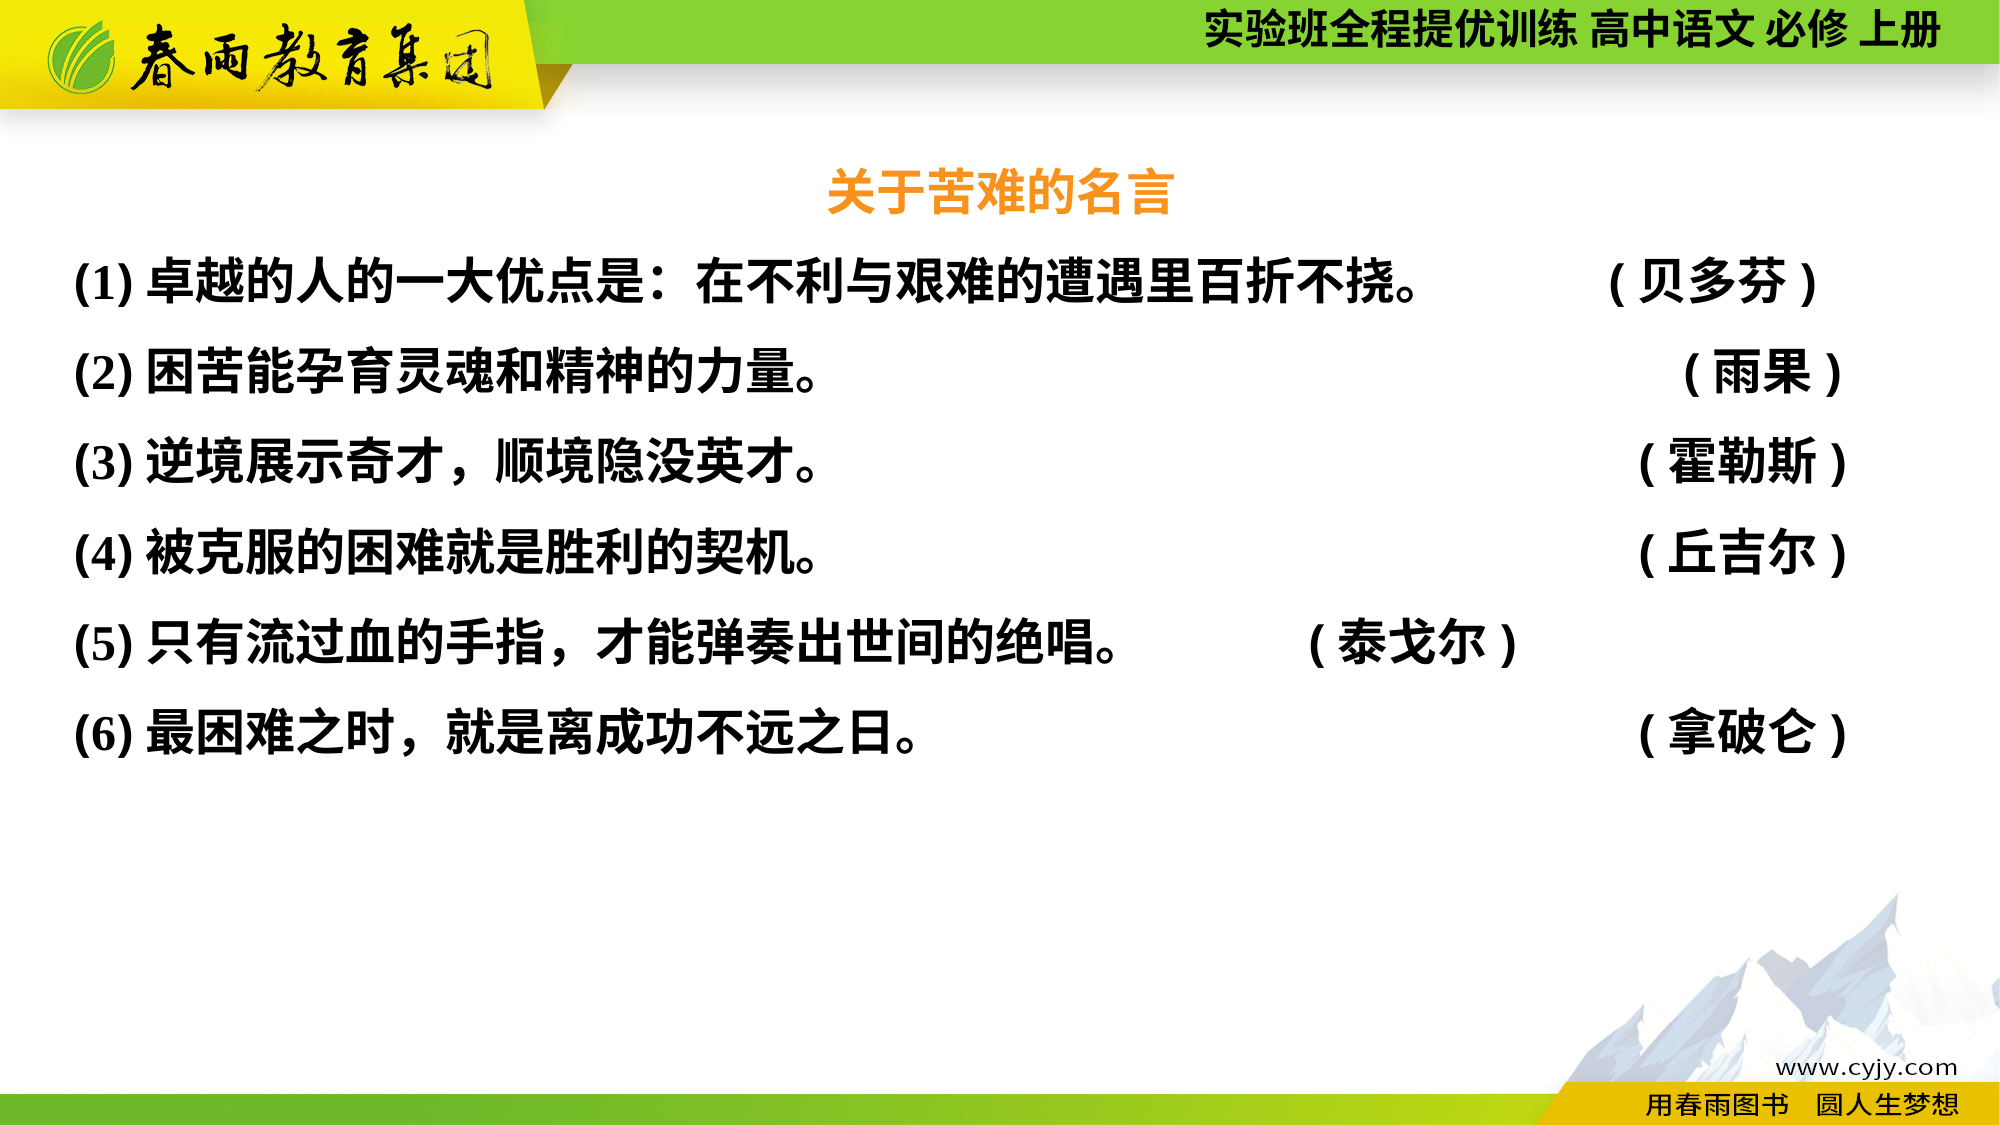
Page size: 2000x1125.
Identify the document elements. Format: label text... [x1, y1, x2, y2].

picture [0, 0, 2000, 1125]
list 关于苦难的名言 (1)卓越的人的一大优点是：在不利与艰难的遭遇里百折不挠。 (贝多芬) (2)困苦能孕育灵魂和精神的力量。 (雨果) (3)逆境展示奇才，顺境隐没英才。 (霍勒斯) (4)被克服的困难就是胜利的契机。 (丘吉尔) (5)只有流过血的手指，才能弹奏出世间的绝唱。 (泰戈尔) (6)最困难之时，就是离成功不远之日。 (拿破仑) [59, 122, 1944, 774]
